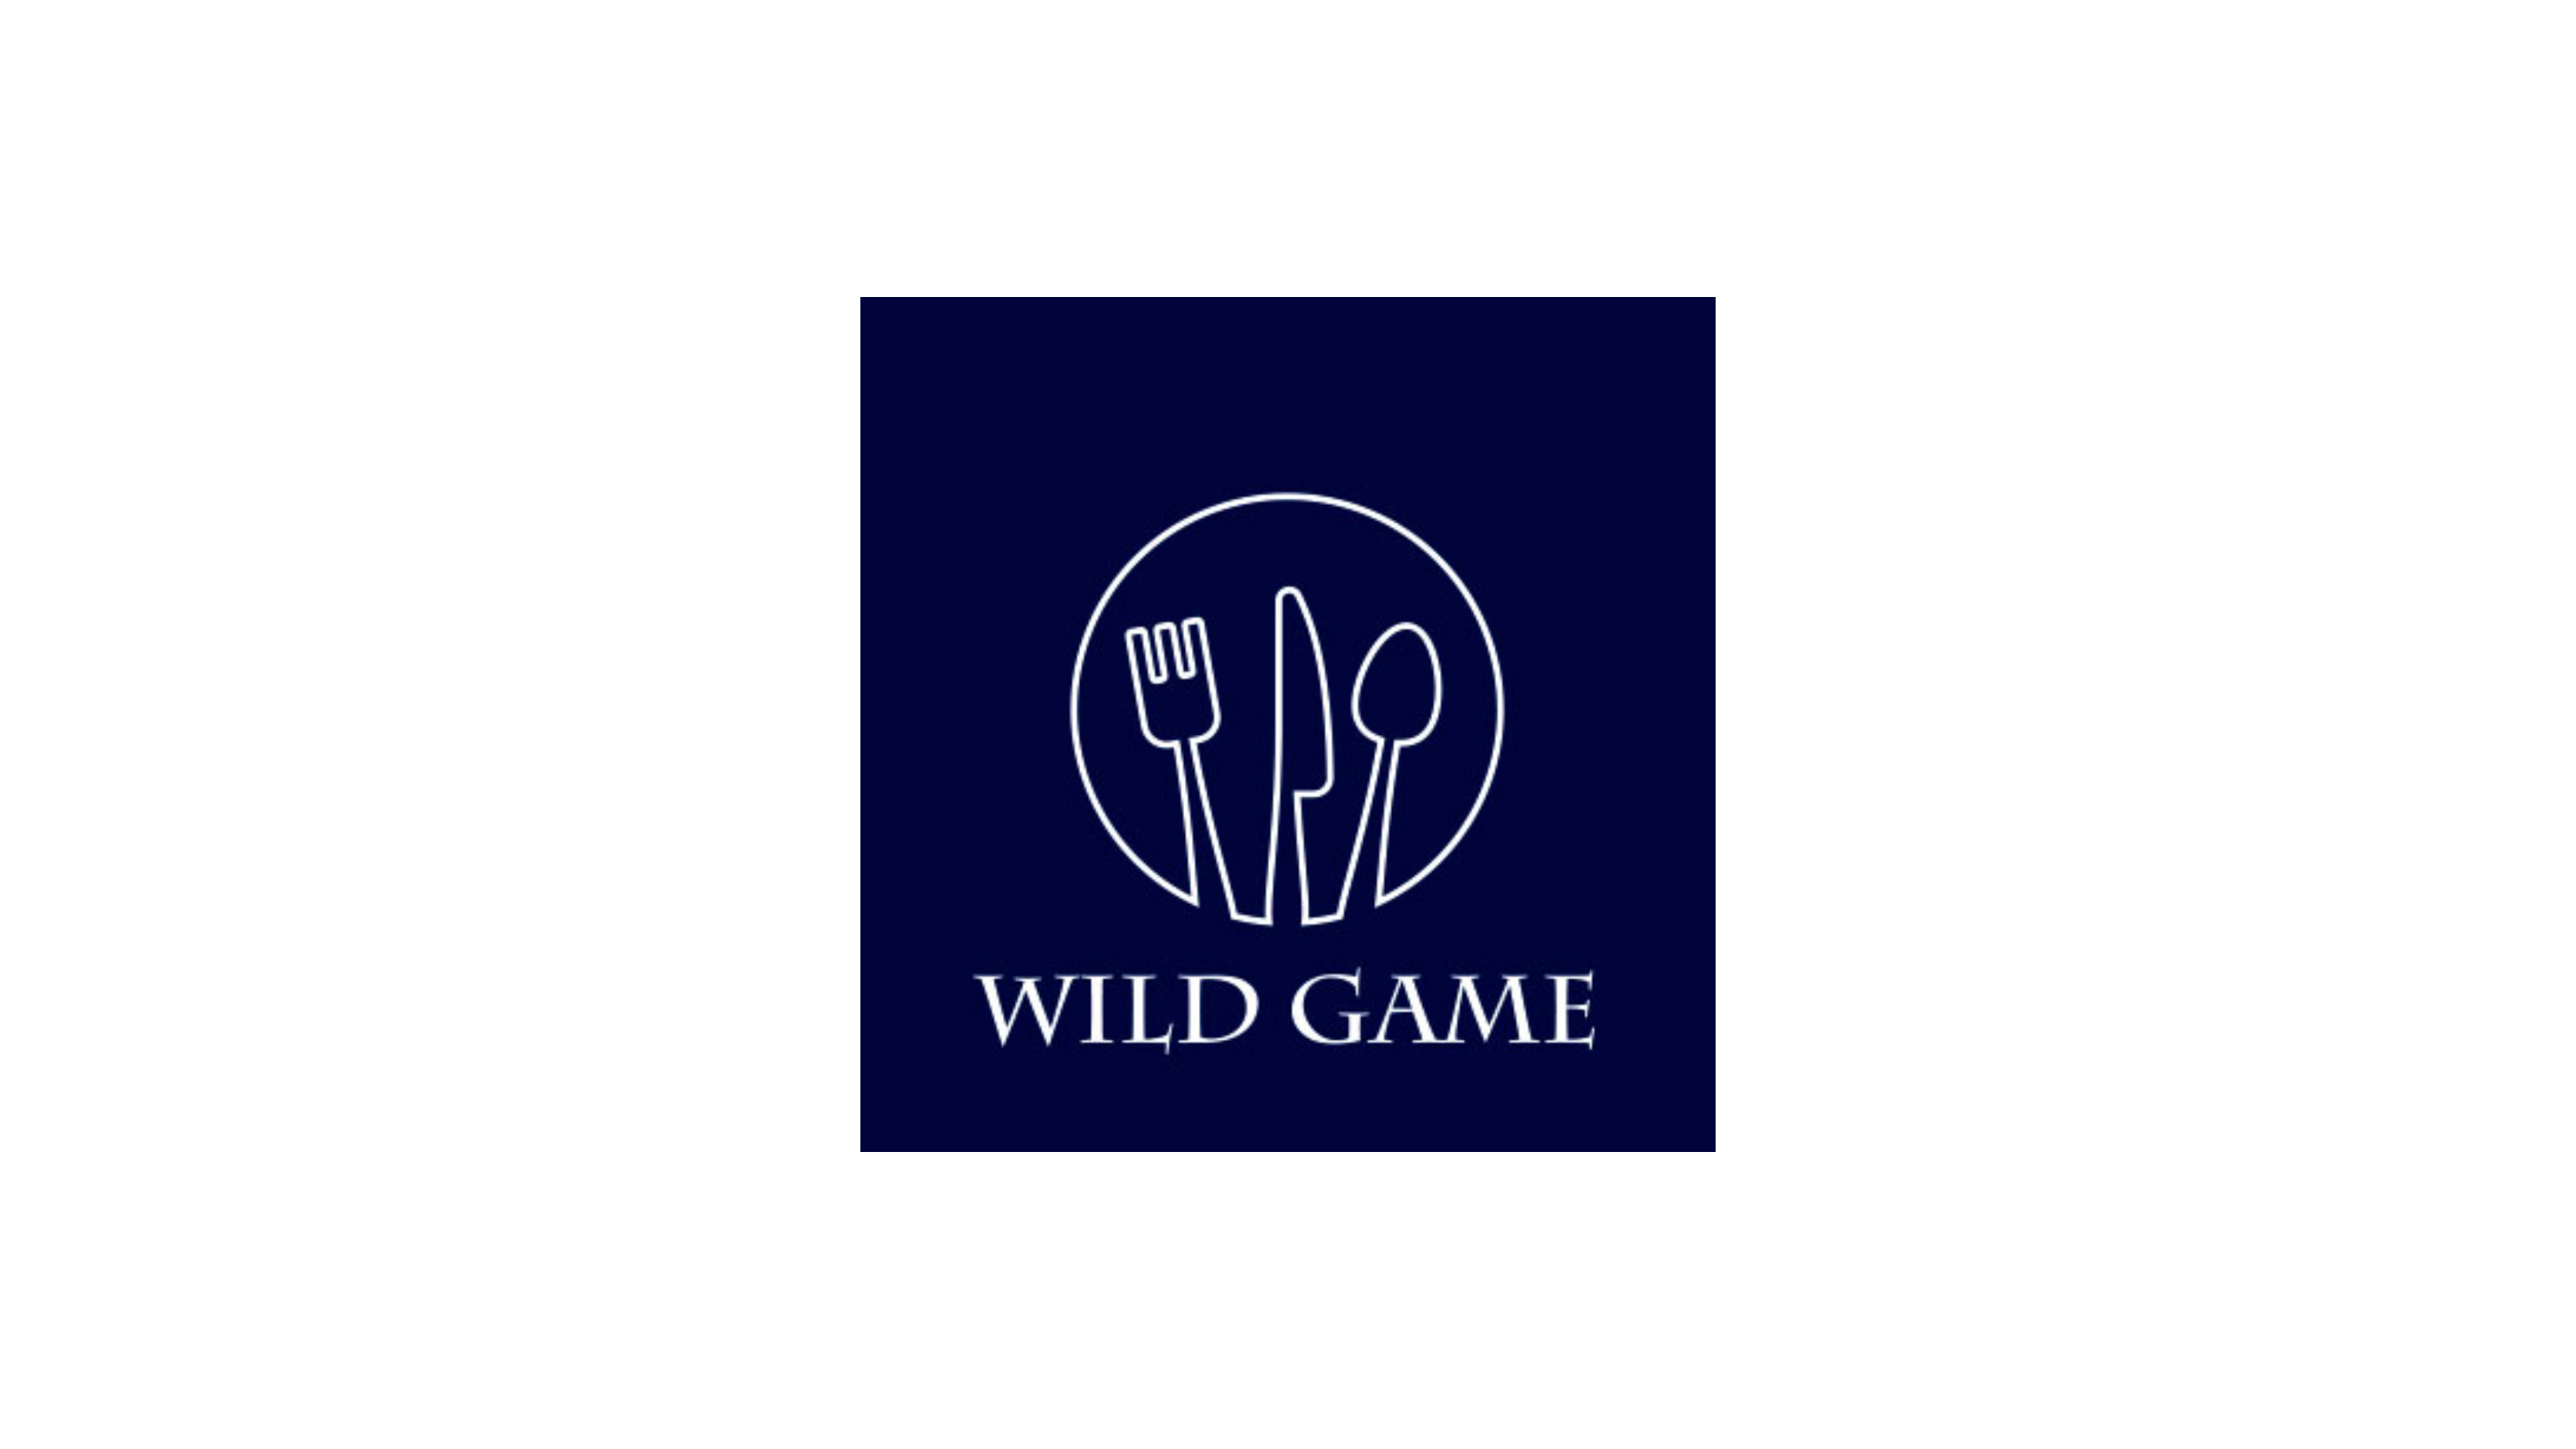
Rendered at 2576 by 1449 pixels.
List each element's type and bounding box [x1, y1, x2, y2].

picture [860, 297, 1716, 1152]
